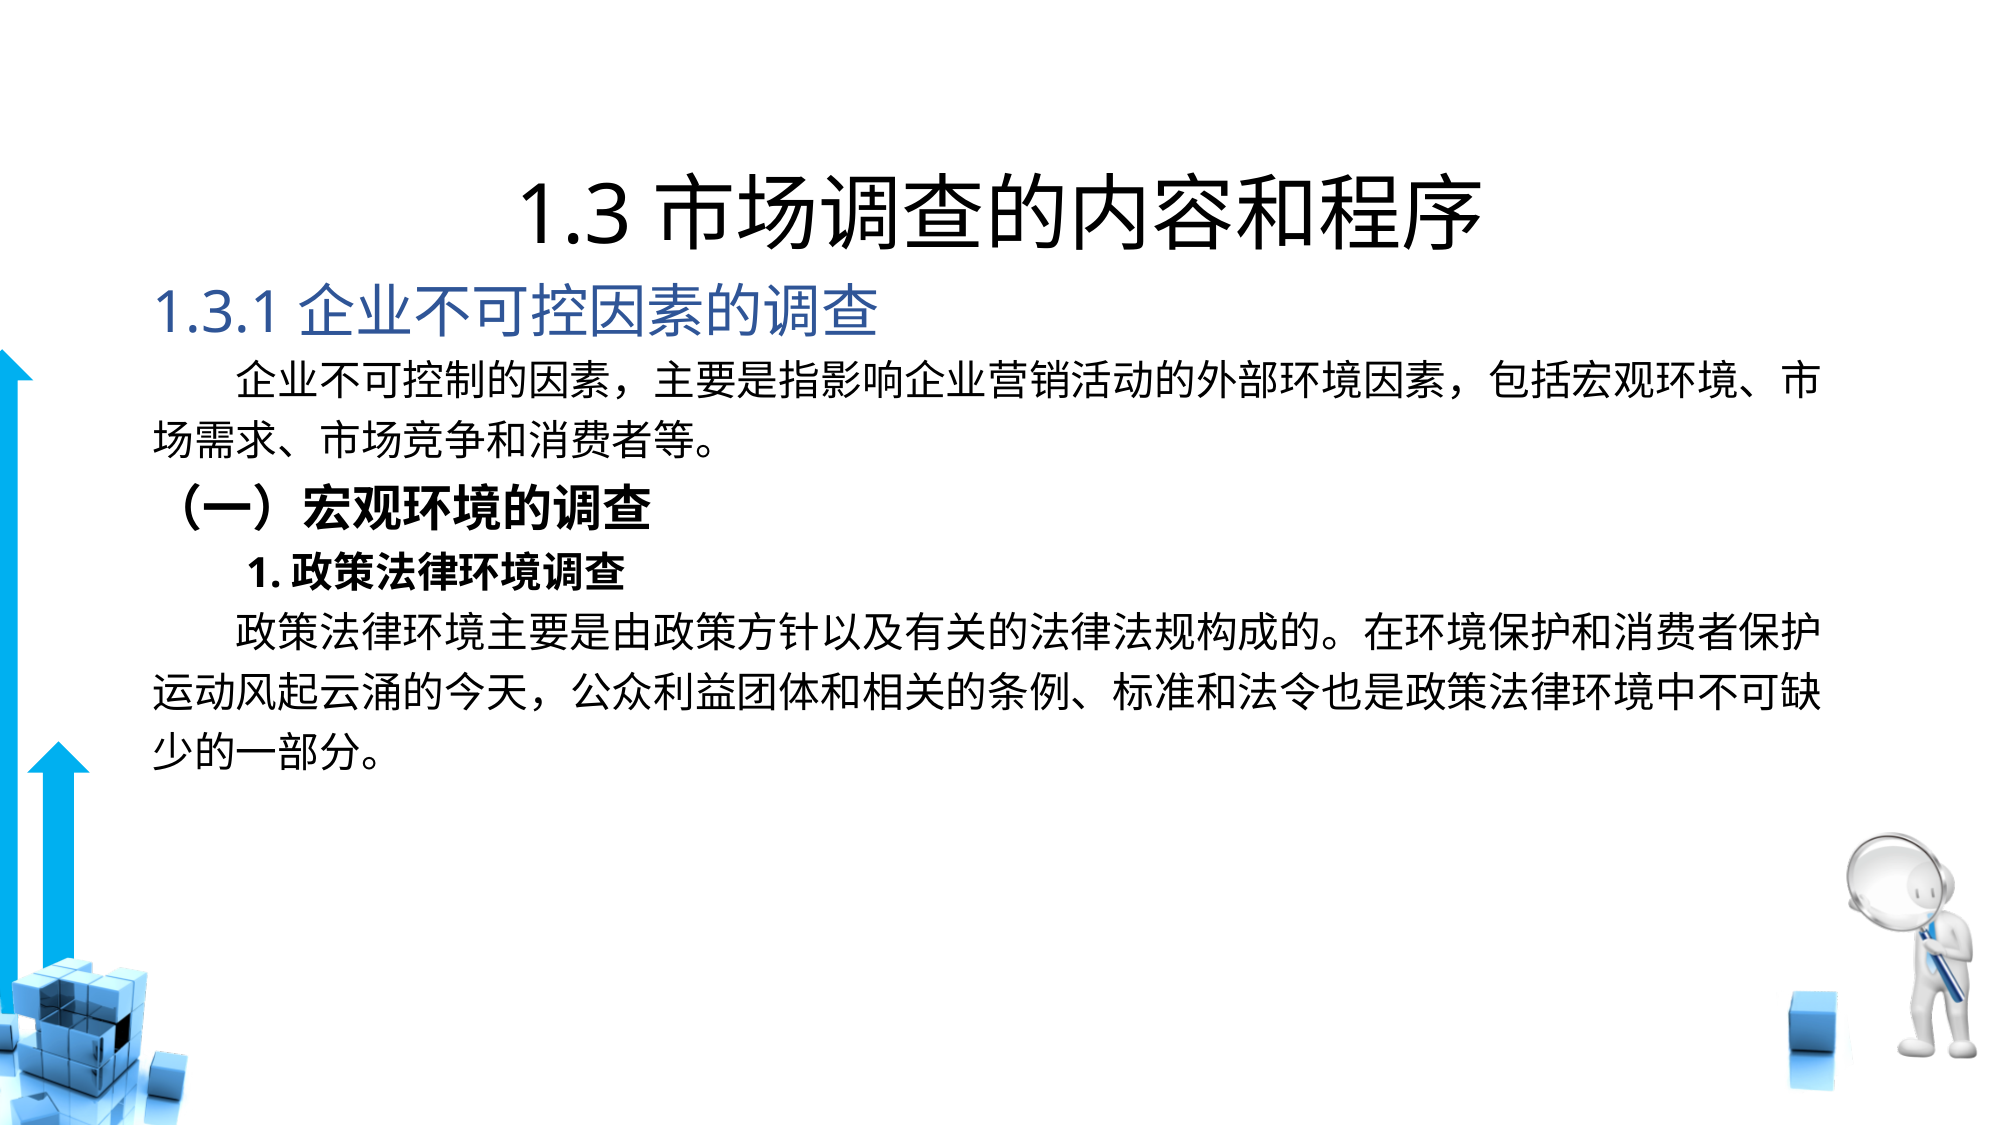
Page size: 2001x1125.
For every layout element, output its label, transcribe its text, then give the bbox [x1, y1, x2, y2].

picture [1750, 832, 1994, 1102]
picture [0, 948, 193, 1125]
title 1.3市场调查的内容和程序 1.3.1企业不可控因素的调查 企业不可控制的因素，主要是指影响企业营销活动的外部环境因素，包括宏观环境、市场需求、市场竞争和消费者等。 （一）宏观环境的调查 1.政策法律环境调查 政策法律环境主要是由政策方针以及有关的法律法规构成的。在环境保护和消费者保护运动风起云涌的今天，公众利益团体和相关的条例、标准和法令也是政策法律环境中不可缺少的一部分。 [137, 132, 1863, 1003]
